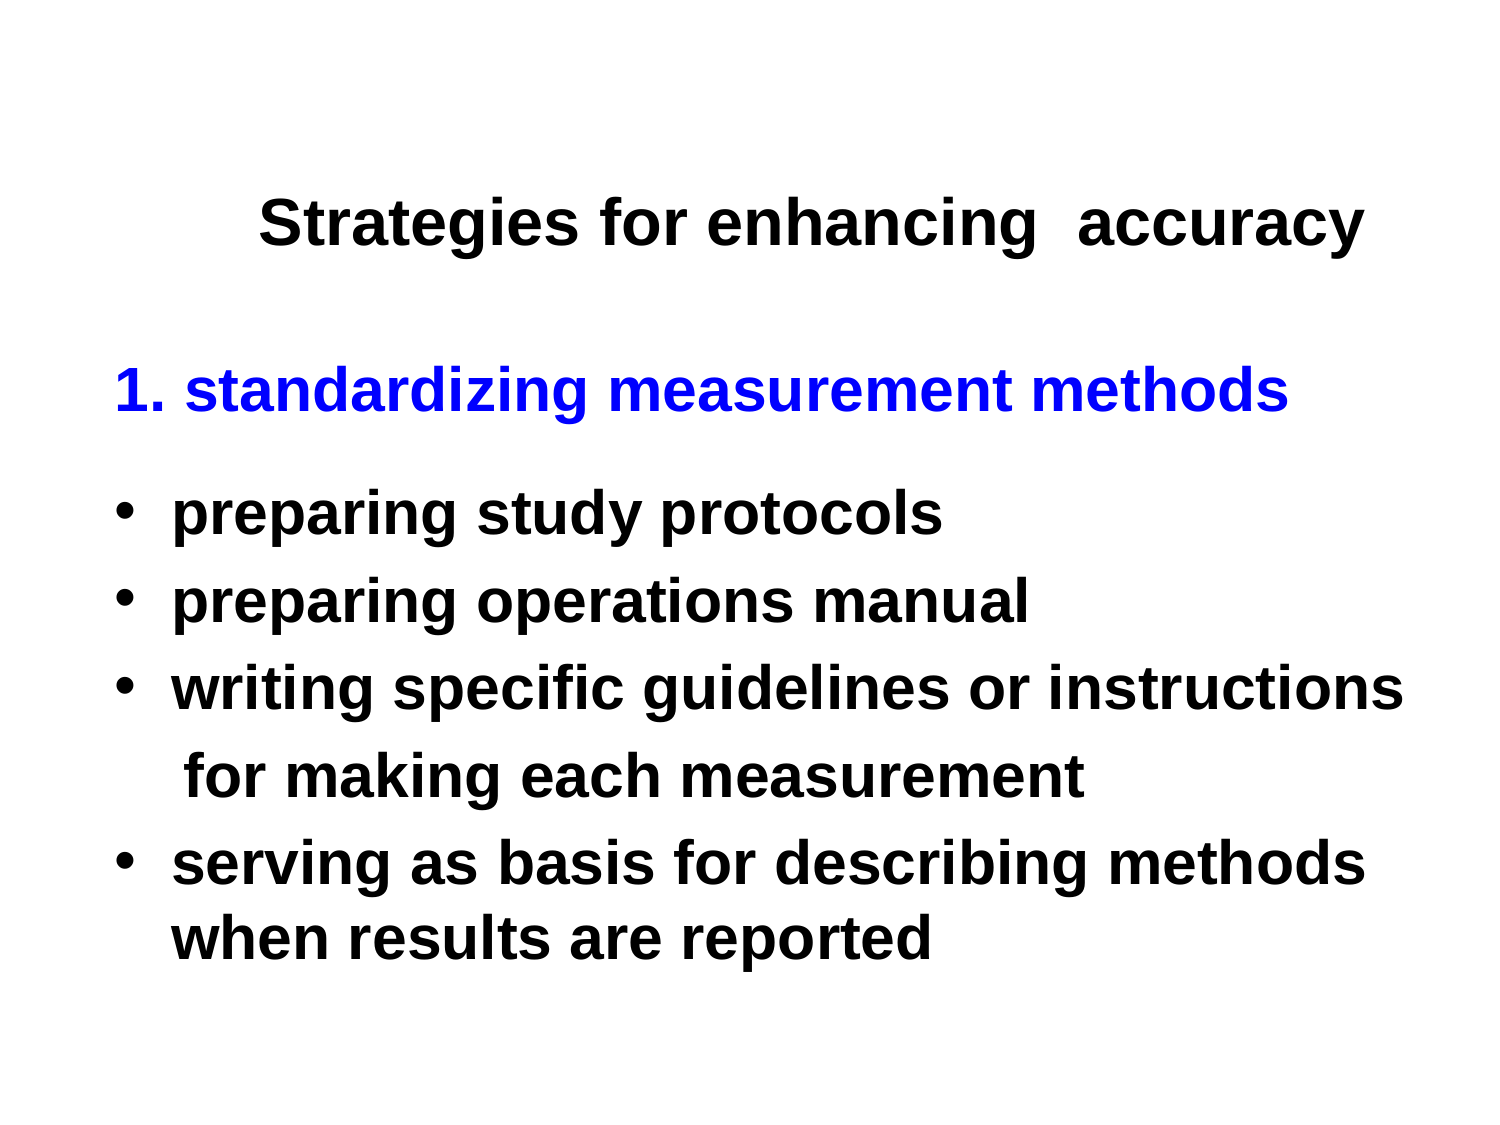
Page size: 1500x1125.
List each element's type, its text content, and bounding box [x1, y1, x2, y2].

list 1. standardizing measurement methods preparing study protocols preparing operations manual writing specific guidelines or instructions for making each measurement serving as basis for describing methods when results are reported [99, 337, 1438, 1013]
title Strategies for enhancing accuracy [225, 137, 1400, 300]
